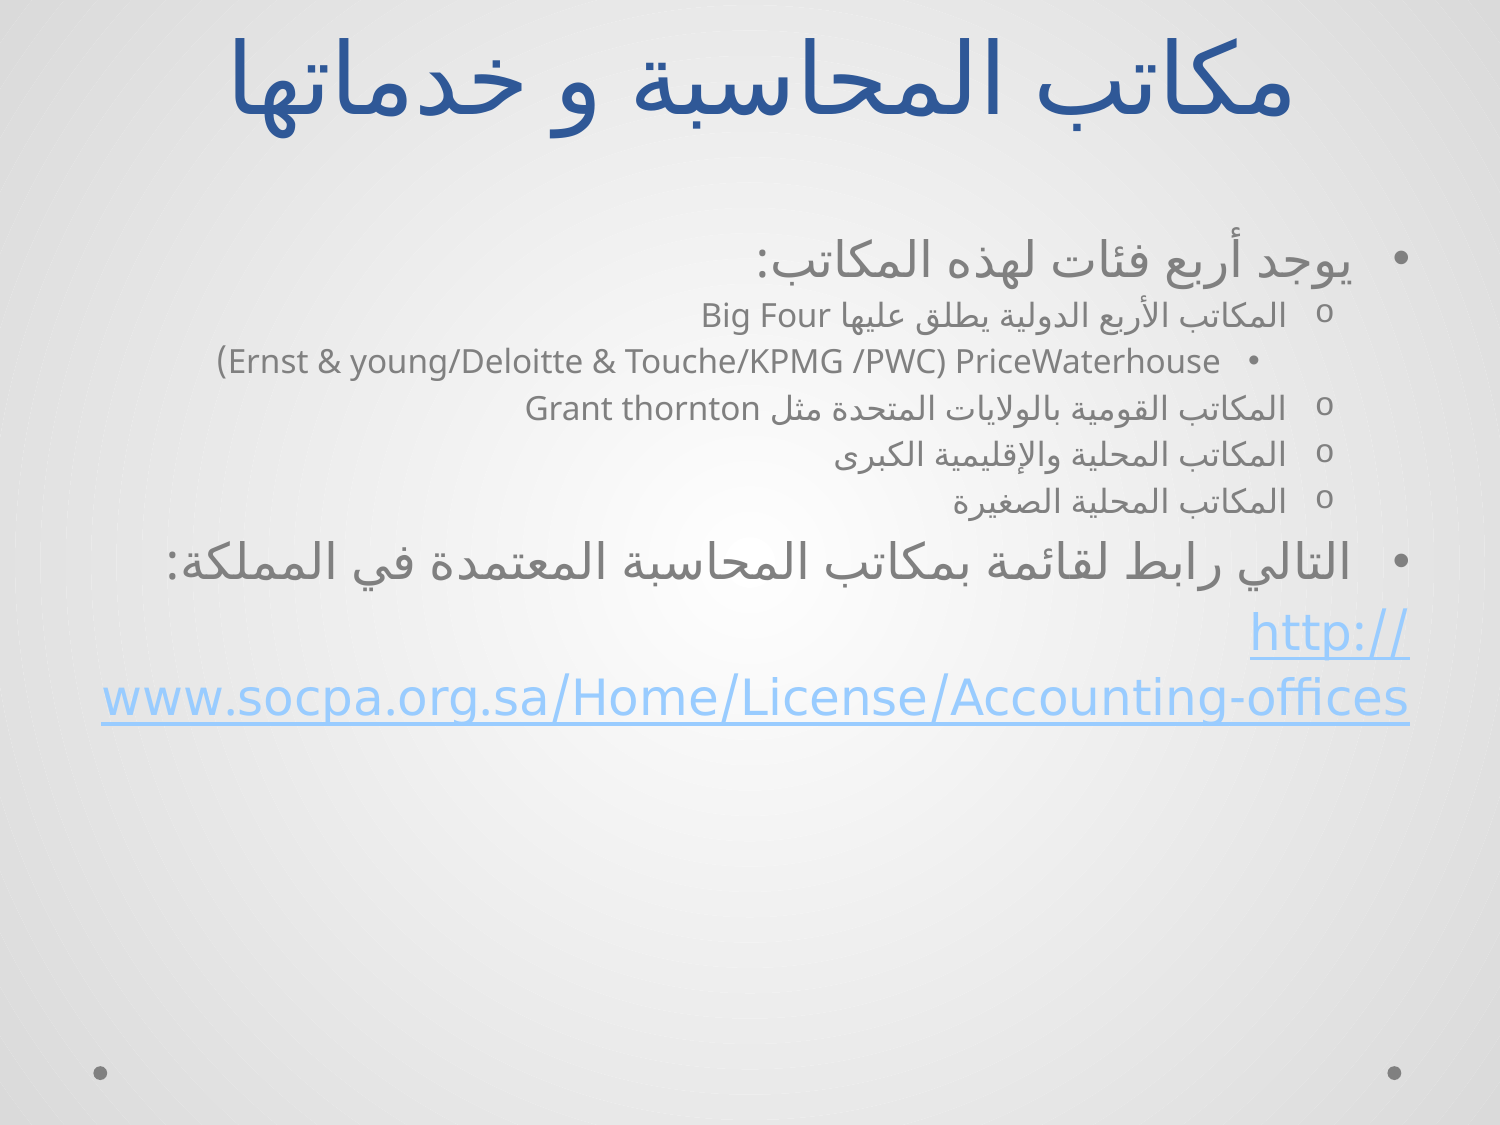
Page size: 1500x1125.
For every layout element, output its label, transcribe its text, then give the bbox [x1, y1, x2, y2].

title مكاتب المحاسبة و خدماتها [75, 0, 1425, 219]
list يوجد أربع فئات لهذه المكاتب: المكاتب الأربع الدولية يطلق عليها Big Four Ernst & young/Deloitte & Touche/KPMG /PWC) PriceWaterhouse) المكاتب القومية بالولايات المتحدة مثل Grant thornton المكاتب المحلية والإقليمية الكبرى المكاتب المحلية الصغيرة التالي رابط لقائمة بمكاتب المحاسبة المعتمدة في المملكة: http://www.socpa.org.sa/Home/License/Accounting-offices [75, 219, 1425, 1047]
